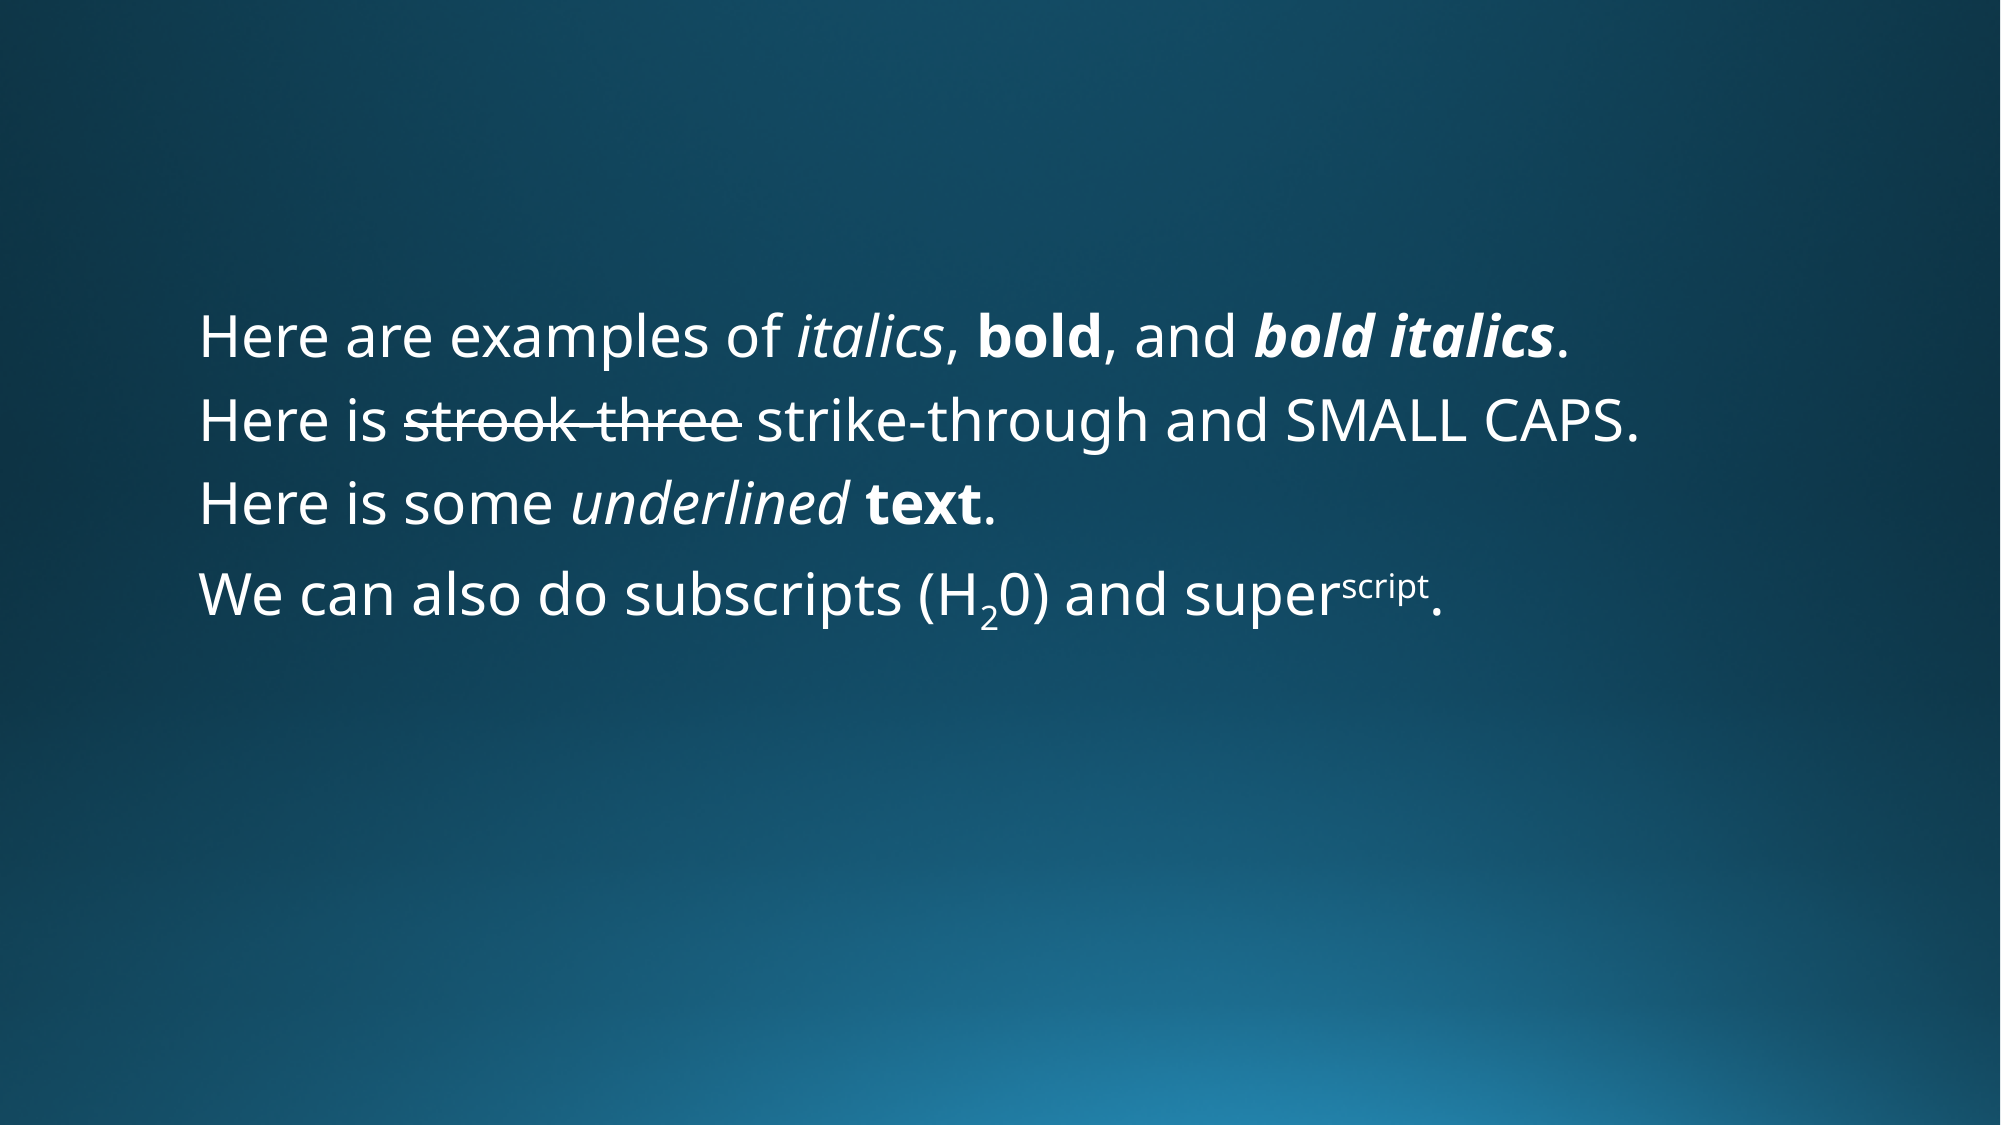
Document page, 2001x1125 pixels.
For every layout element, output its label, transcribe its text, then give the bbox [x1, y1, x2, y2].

list Here are examples of italics, bold, and bold italics. Here is strook-three strike-through and small caps. Here is some underlined text. We can also do subscripts (H20) and superscript. [183, 299, 1863, 1014]
picture [0, 0, 2001, 1125]
